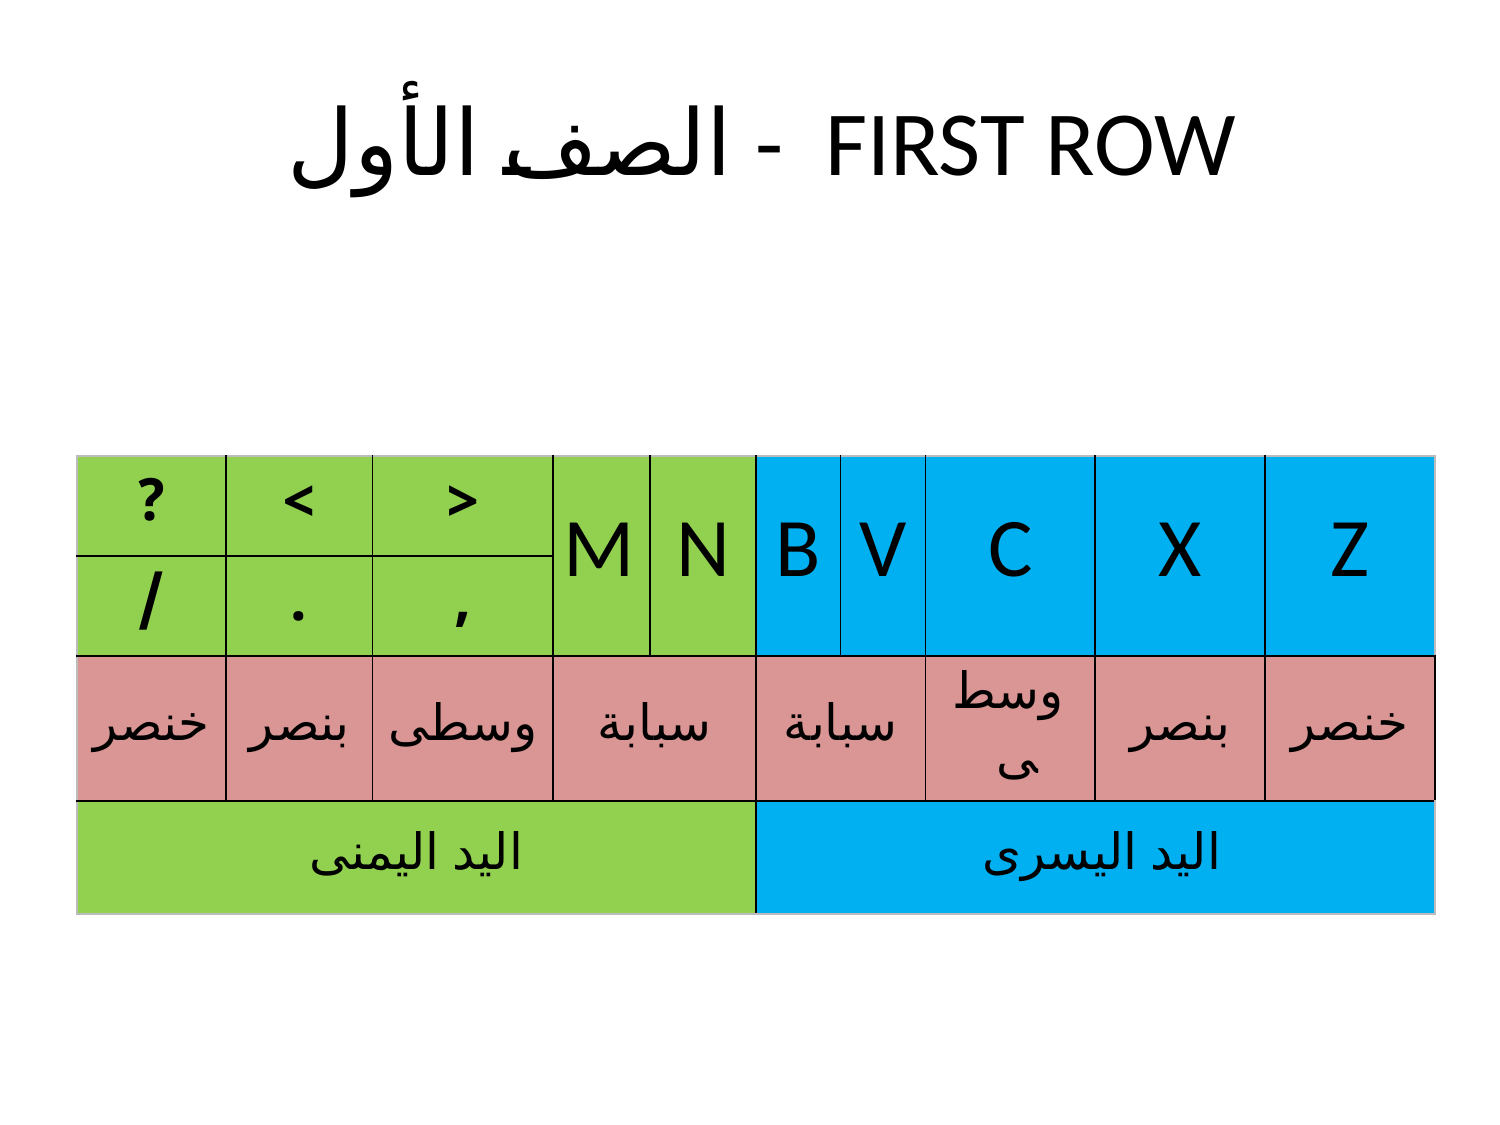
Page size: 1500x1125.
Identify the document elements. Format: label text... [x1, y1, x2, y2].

table_cell سبابة [554, 657, 755, 800]
table_header Z [1266, 457, 1434, 655]
table_cell . [227, 557, 372, 655]
table_header V [841, 457, 925, 655]
list [0, 262, 1438, 1000]
table_cell بنصر [1096, 657, 1264, 800]
table_cell اليد اليسرى [757, 802, 1434, 913]
table_header C [926, 457, 1094, 655]
title الصف الأول - FIRST ROW [75, 45, 1425, 233]
table_cell وسطى [926, 657, 1094, 800]
table_header ? [78, 457, 225, 555]
table_cell اليد اليمنى [78, 802, 755, 913]
table_header > [227, 457, 372, 555]
table_cell بنصر [227, 657, 372, 800]
table_cell / [78, 557, 225, 655]
table_header < [373, 457, 552, 555]
table_header N [651, 457, 755, 655]
table_cell خنصر [1266, 657, 1434, 800]
table_cell خنصر [78, 657, 225, 800]
table_header X [1096, 457, 1264, 655]
table_header B [757, 457, 840, 655]
table_cell وسطى [373, 657, 552, 800]
table_cell , [373, 557, 552, 655]
table_header M [554, 457, 649, 655]
table_cell سبابة [757, 657, 925, 800]
